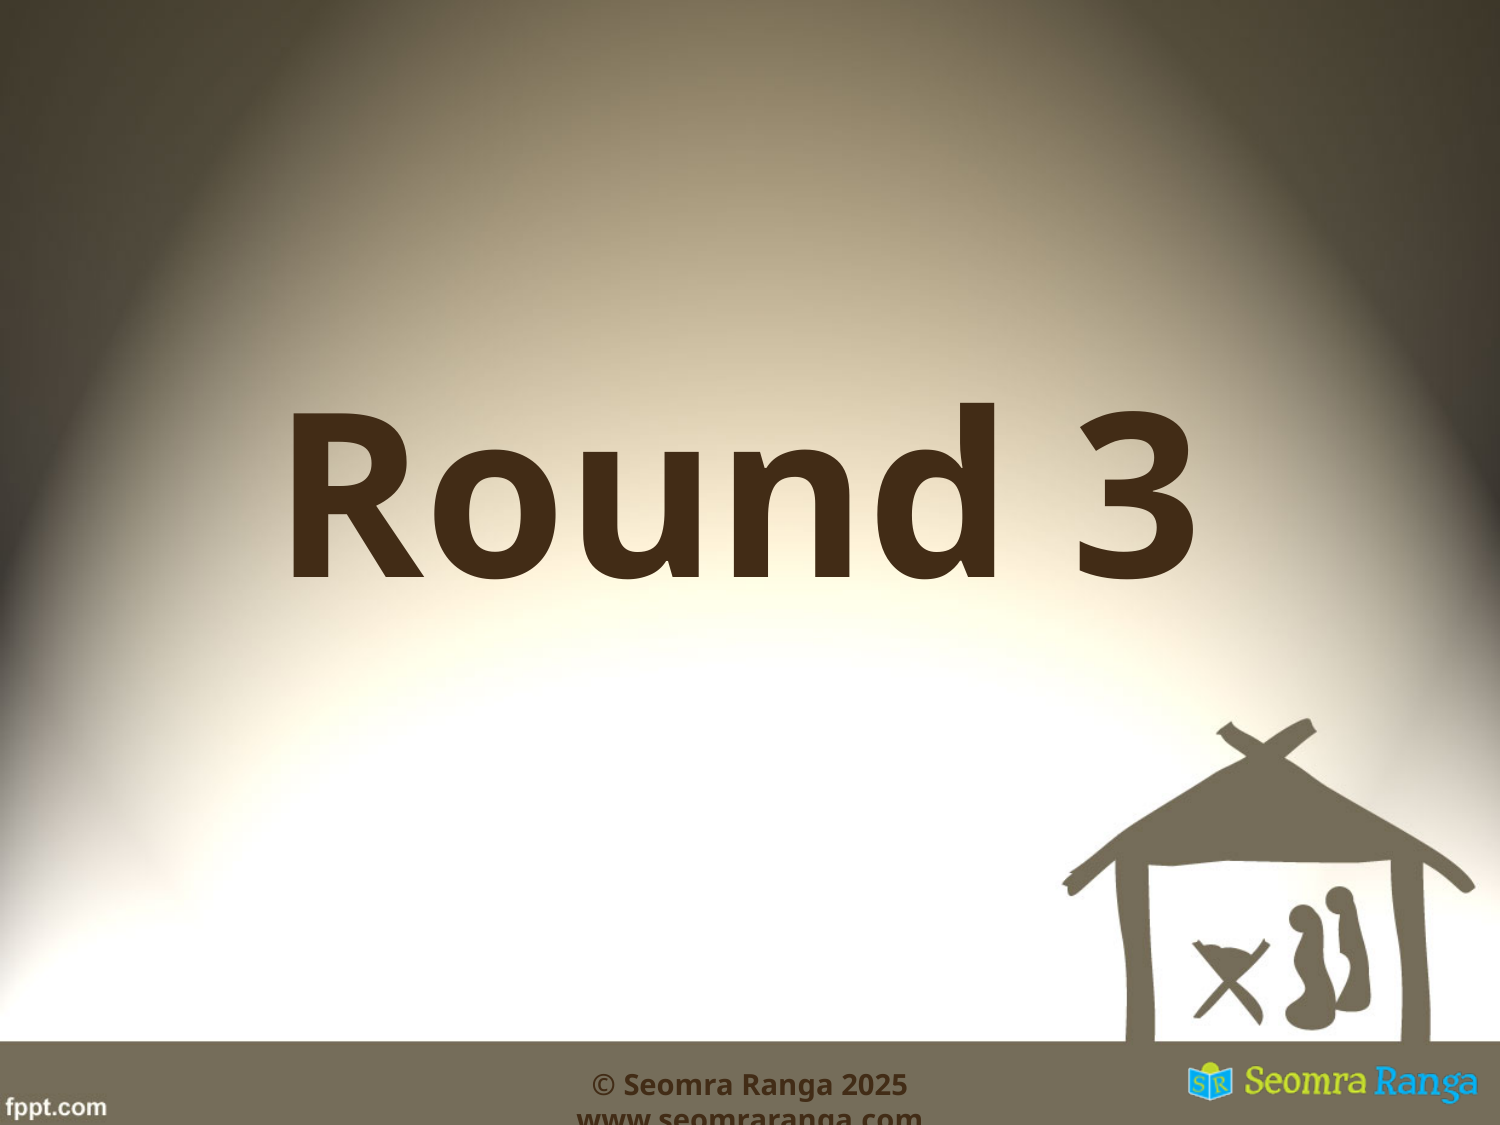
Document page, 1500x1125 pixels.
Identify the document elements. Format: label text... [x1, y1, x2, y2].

title Round 3 [253, 184, 1223, 787]
picture [0, 0, 1500, 1125]
text_box © Seomra Ranga 2025 www.seomraranga.com [401, 1058, 1099, 1125]
